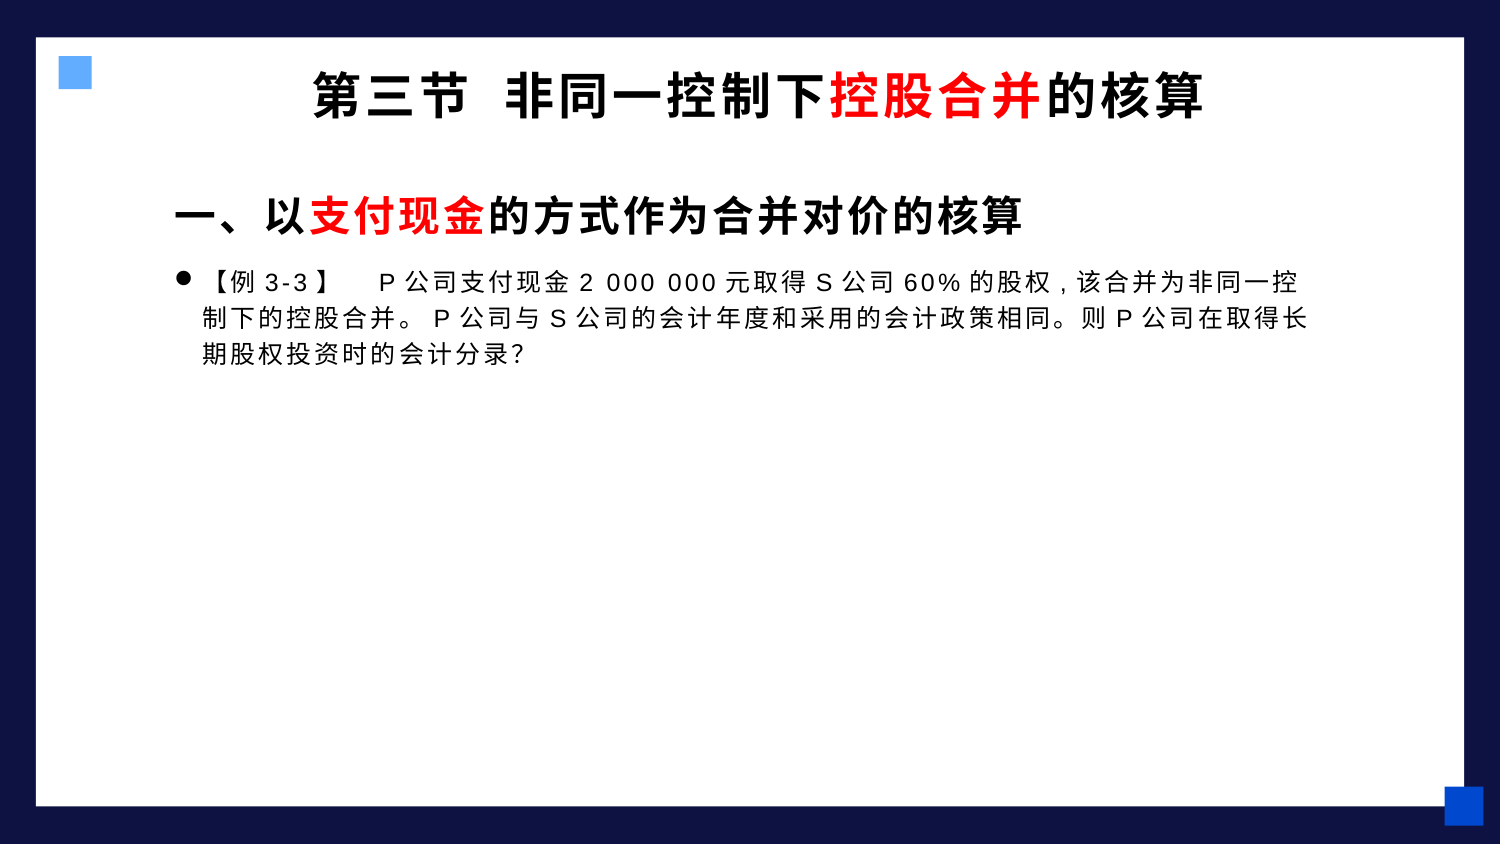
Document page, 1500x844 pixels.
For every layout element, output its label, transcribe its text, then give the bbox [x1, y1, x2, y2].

title 第三节 非同一控制下控股合并的核算 [100, 43, 1412, 133]
list 一、以支付现金的方式作为合并对价的核算 【例3-3】 P公司支付现金2 000 000元取得S公司60%的股权,该合并为非同一控制下的控股合并。P公司与S公司的会计年度和采用的会计政策相同。则P公司在取得长期股权投资时的会计分录？ [157, 179, 1343, 604]
